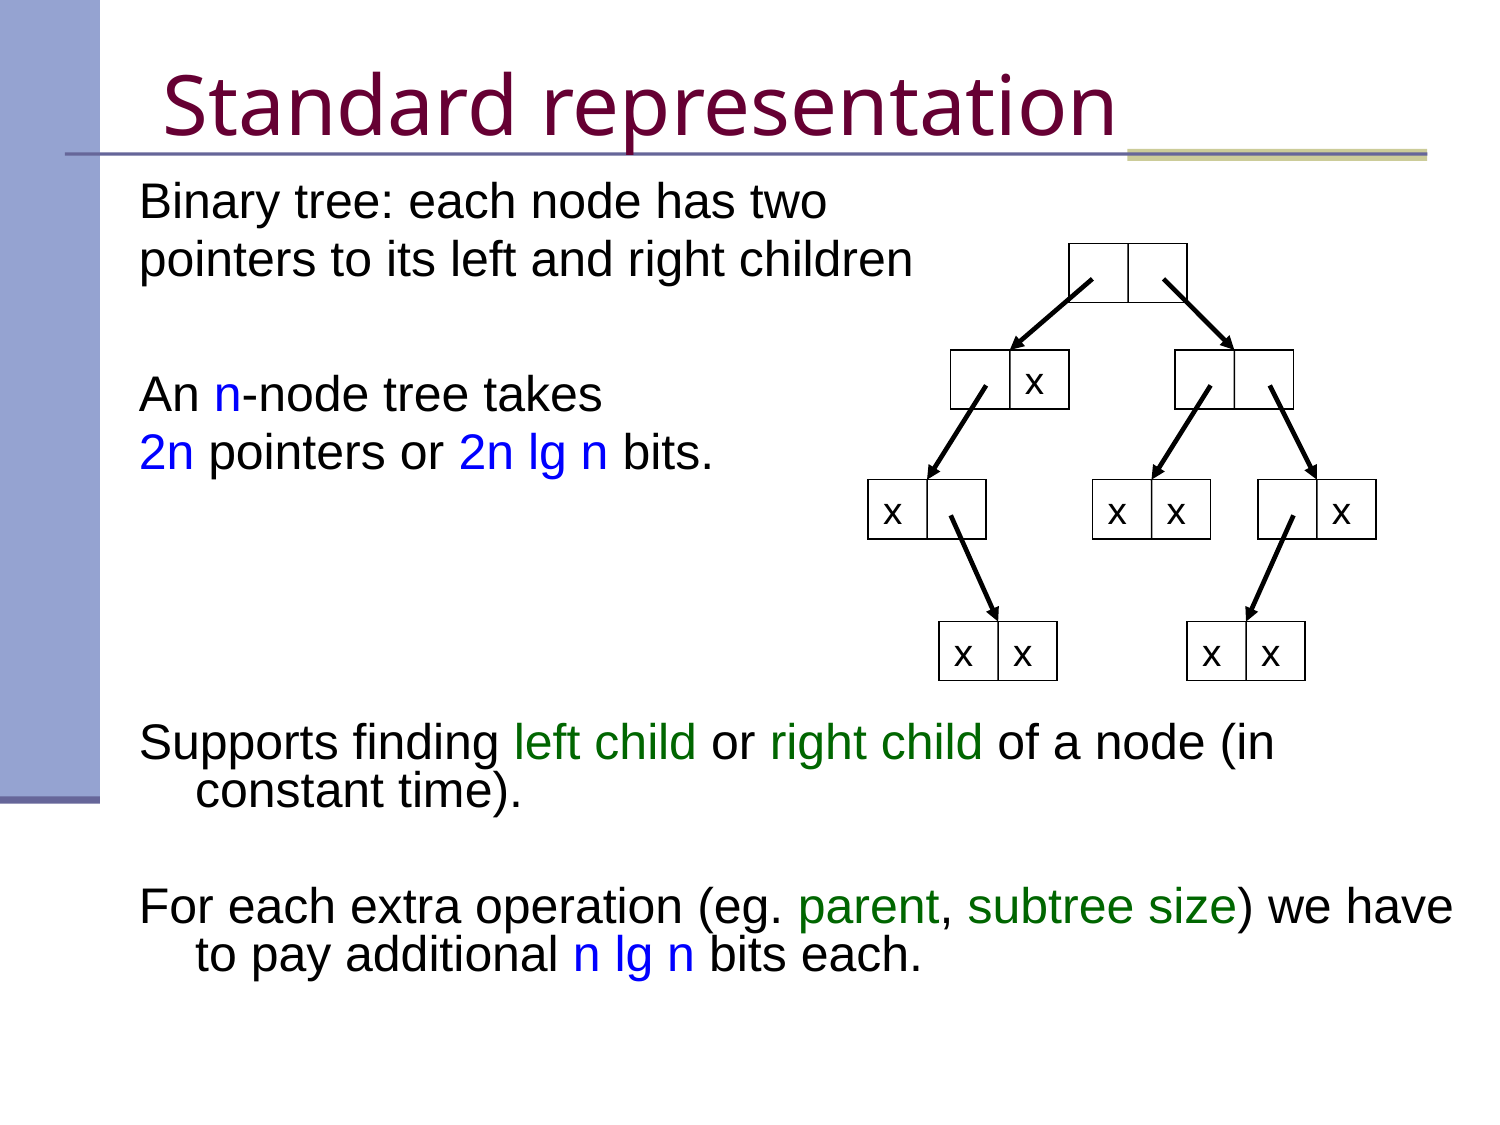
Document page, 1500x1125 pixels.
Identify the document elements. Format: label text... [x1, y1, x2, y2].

text_box x [1152, 479, 1211, 540]
text_box [1151, 385, 1211, 479]
text_box x [1316, 479, 1376, 540]
list Binary tree: each node has two pointers to its left and right children An n-node tree takes 2n pointers or 2n lg n bits. Supports finding left child or right child of a node (in constant time). For each extra operation (eg. parent, subtree size) we have to pay additional n lg n bits each. [123, 172, 1471, 1035]
text_box [928, 479, 987, 539]
text_box [1269, 385, 1317, 479]
text_box x [1092, 479, 1152, 540]
text_box [950, 515, 999, 621]
text_box x [999, 621, 1058, 682]
text_box [1175, 350, 1234, 410]
text_box x [1009, 349, 1069, 410]
text_box [1257, 479, 1316, 539]
text_box x [939, 621, 999, 682]
title Standard representation [147, 42, 1423, 161]
text_box [950, 350, 1009, 410]
text_box [1129, 243, 1187, 303]
text_box [927, 385, 987, 480]
text_box x [868, 479, 928, 540]
text_box x [1187, 621, 1247, 682]
text_box [1010, 278, 1093, 349]
text_box [1235, 350, 1294, 410]
text_box [1068, 243, 1128, 303]
text_box x [1247, 621, 1306, 682]
text_box [1163, 278, 1235, 350]
text_box [1245, 515, 1294, 621]
